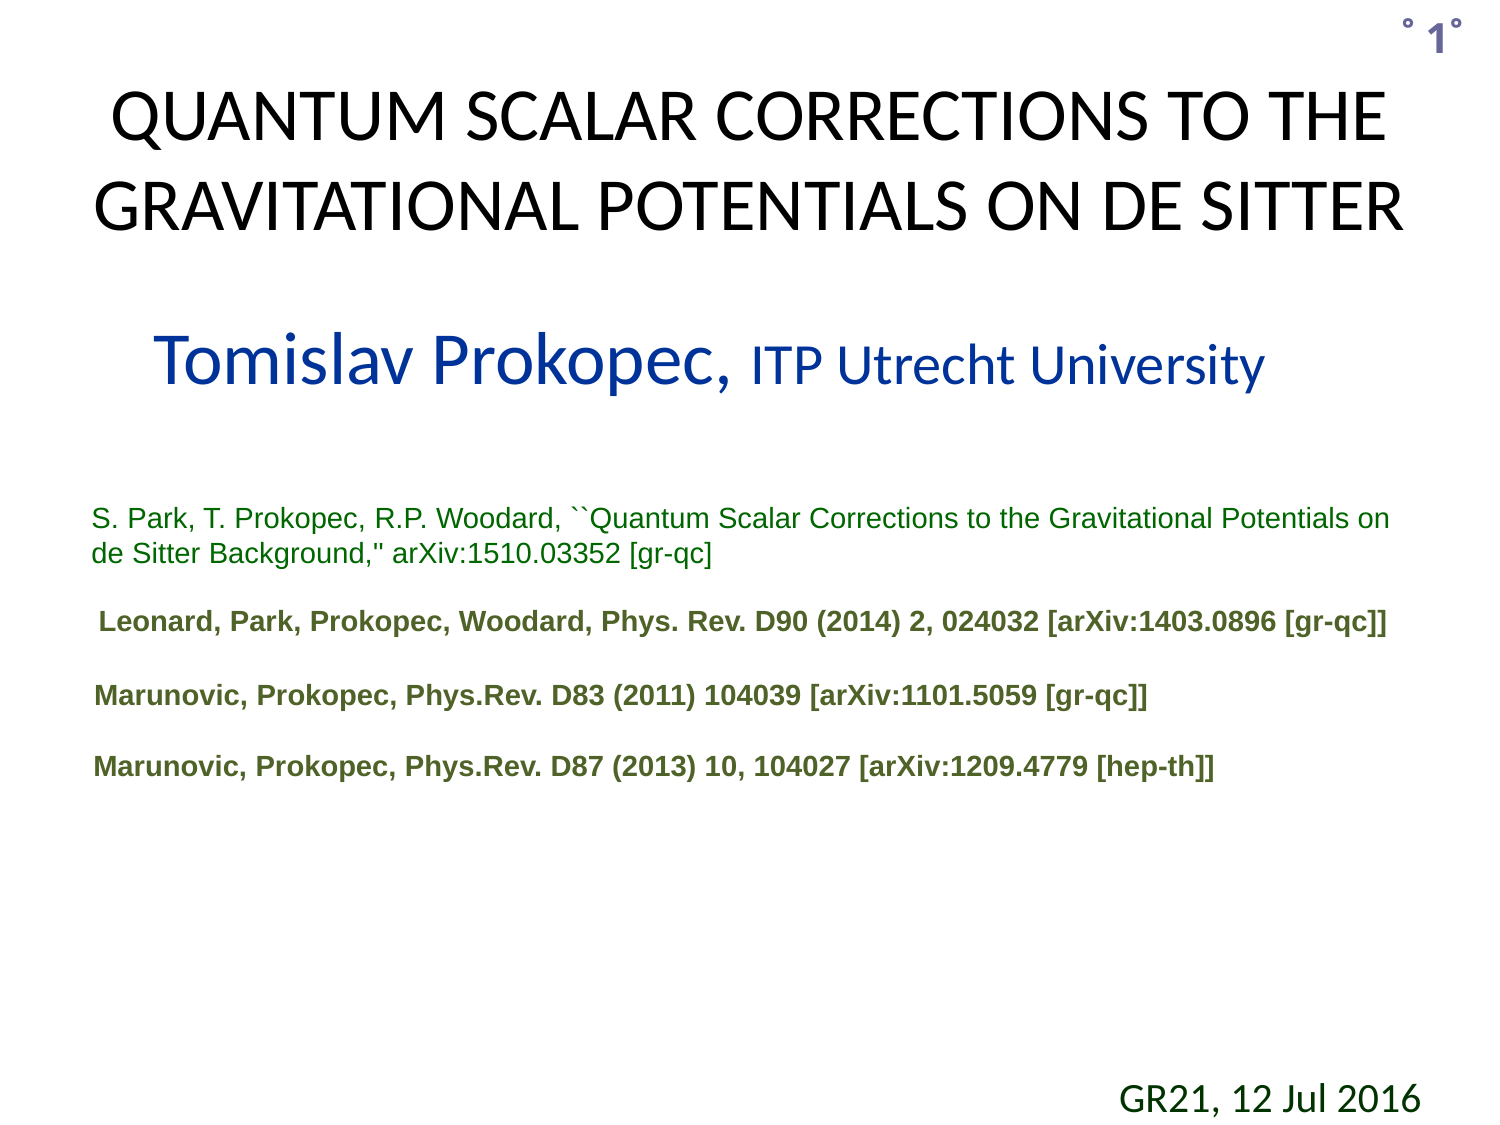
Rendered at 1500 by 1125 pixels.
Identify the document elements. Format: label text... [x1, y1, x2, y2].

text_box Leonard, Park, Prokopec, Woodard, Phys. Rev. D90 (2014) 2, 024032 [arXiv:1403.0896 [gr-qc]] [83, 594, 1412, 645]
text_box ˚ 1˚ [1364, 7, 1500, 67]
text_box Marunovic, Prokopec, Phys.Rev. D87 (2013) 10, 104027 [arXiv:1209.4779 [hep-th]] [78, 739, 1232, 790]
text_box GR21, 12 Jul 2016 [1104, 1063, 1500, 1125]
text_box Marunovic, Prokopec, Phys.Rev. D83 (2011) 104039 [arXiv:1101.5059 [gr-qc]] [79, 668, 1165, 719]
title QUANTUM SCALAR CORRECTIONS TO THE GRAVITATIONAL POTENTIALS ON DE SITTER [17, 35, 1483, 277]
text_box S. Park, T. Prokopec, R.P. Woodard, ``Quantum Scalar Corrections to the Gravitational Potentials on de Sitter Background,'' arXiv:1510.03352 [gr-qc] [76, 491, 1412, 577]
text_box Tomislav Prokopec, ITP Utrecht University [138, 302, 1295, 408]
